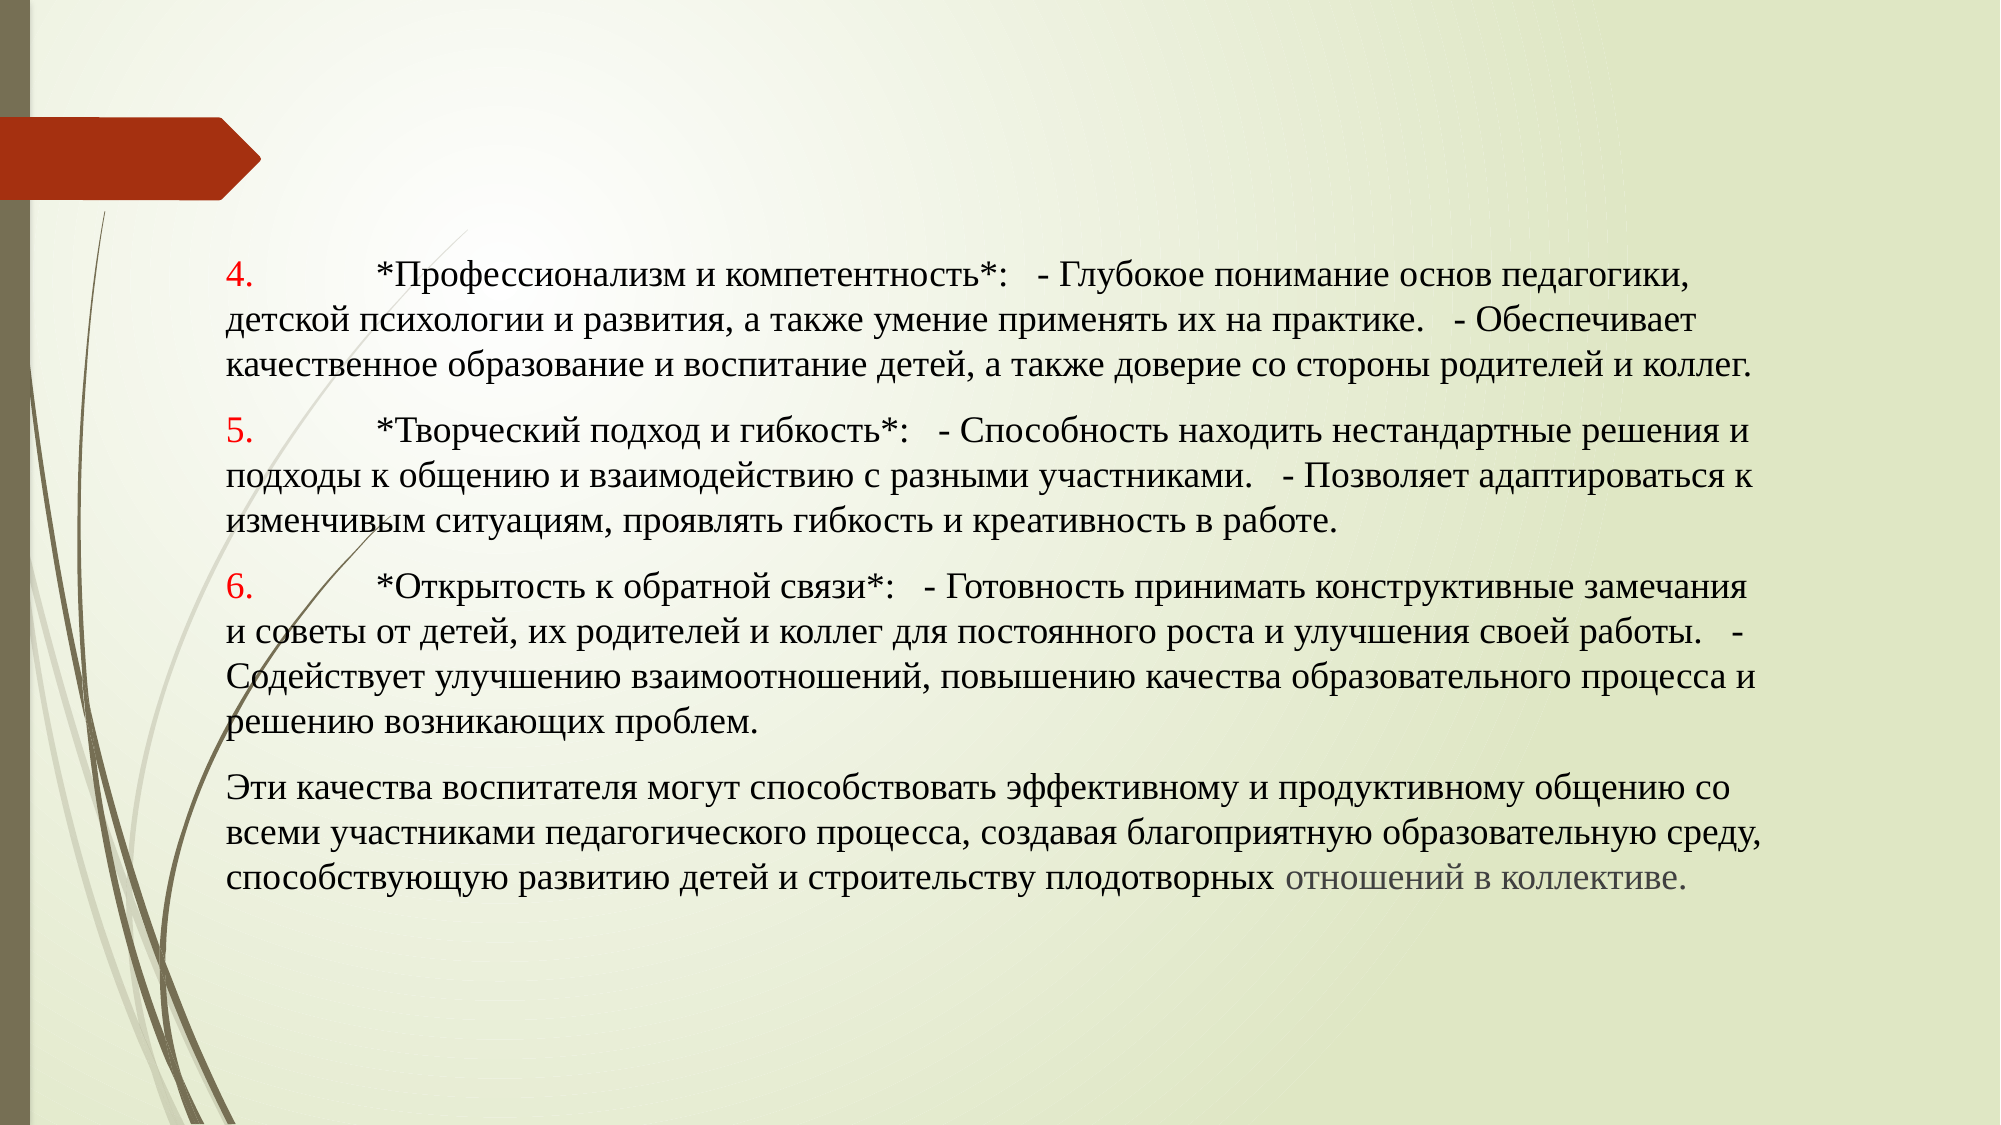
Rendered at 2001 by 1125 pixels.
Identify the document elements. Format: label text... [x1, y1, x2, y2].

list 4. *Профессионализм и компетентность*: - Глубокое понимание основ педагогики, детской психологии и развития, а также умение применять их на практике. - Обеспечивает качественное образование и воспитание детей, а также доверие со стороны родителей и коллег. 5. *Творческий подход и гибкость*: - Способность находить нестандартные решения и подходы к общению и взаимодействию с разными участниками. - Позволяет адаптироваться к изменчивым ситуациям, проявлять гибкость и креативность в работе. 6. *Открытость к обратной связи*: - Готовность принимать конструктивные замечания и советы от детей, их родителей и коллег для постоянного роста и улучшения своей работы. - Содействует улучшению взаимоотношений, повышению качества образовательного процесса и решению возникающих проблем. Эти качества воспитателя могут способствовать эффективному и продуктивному общению со всеми участниками педагогического процесса, создавая благоприятную образовательную среду, способствующую развитию детей и строительству плодотворных отношений в коллективе. [210, 241, 1790, 998]
